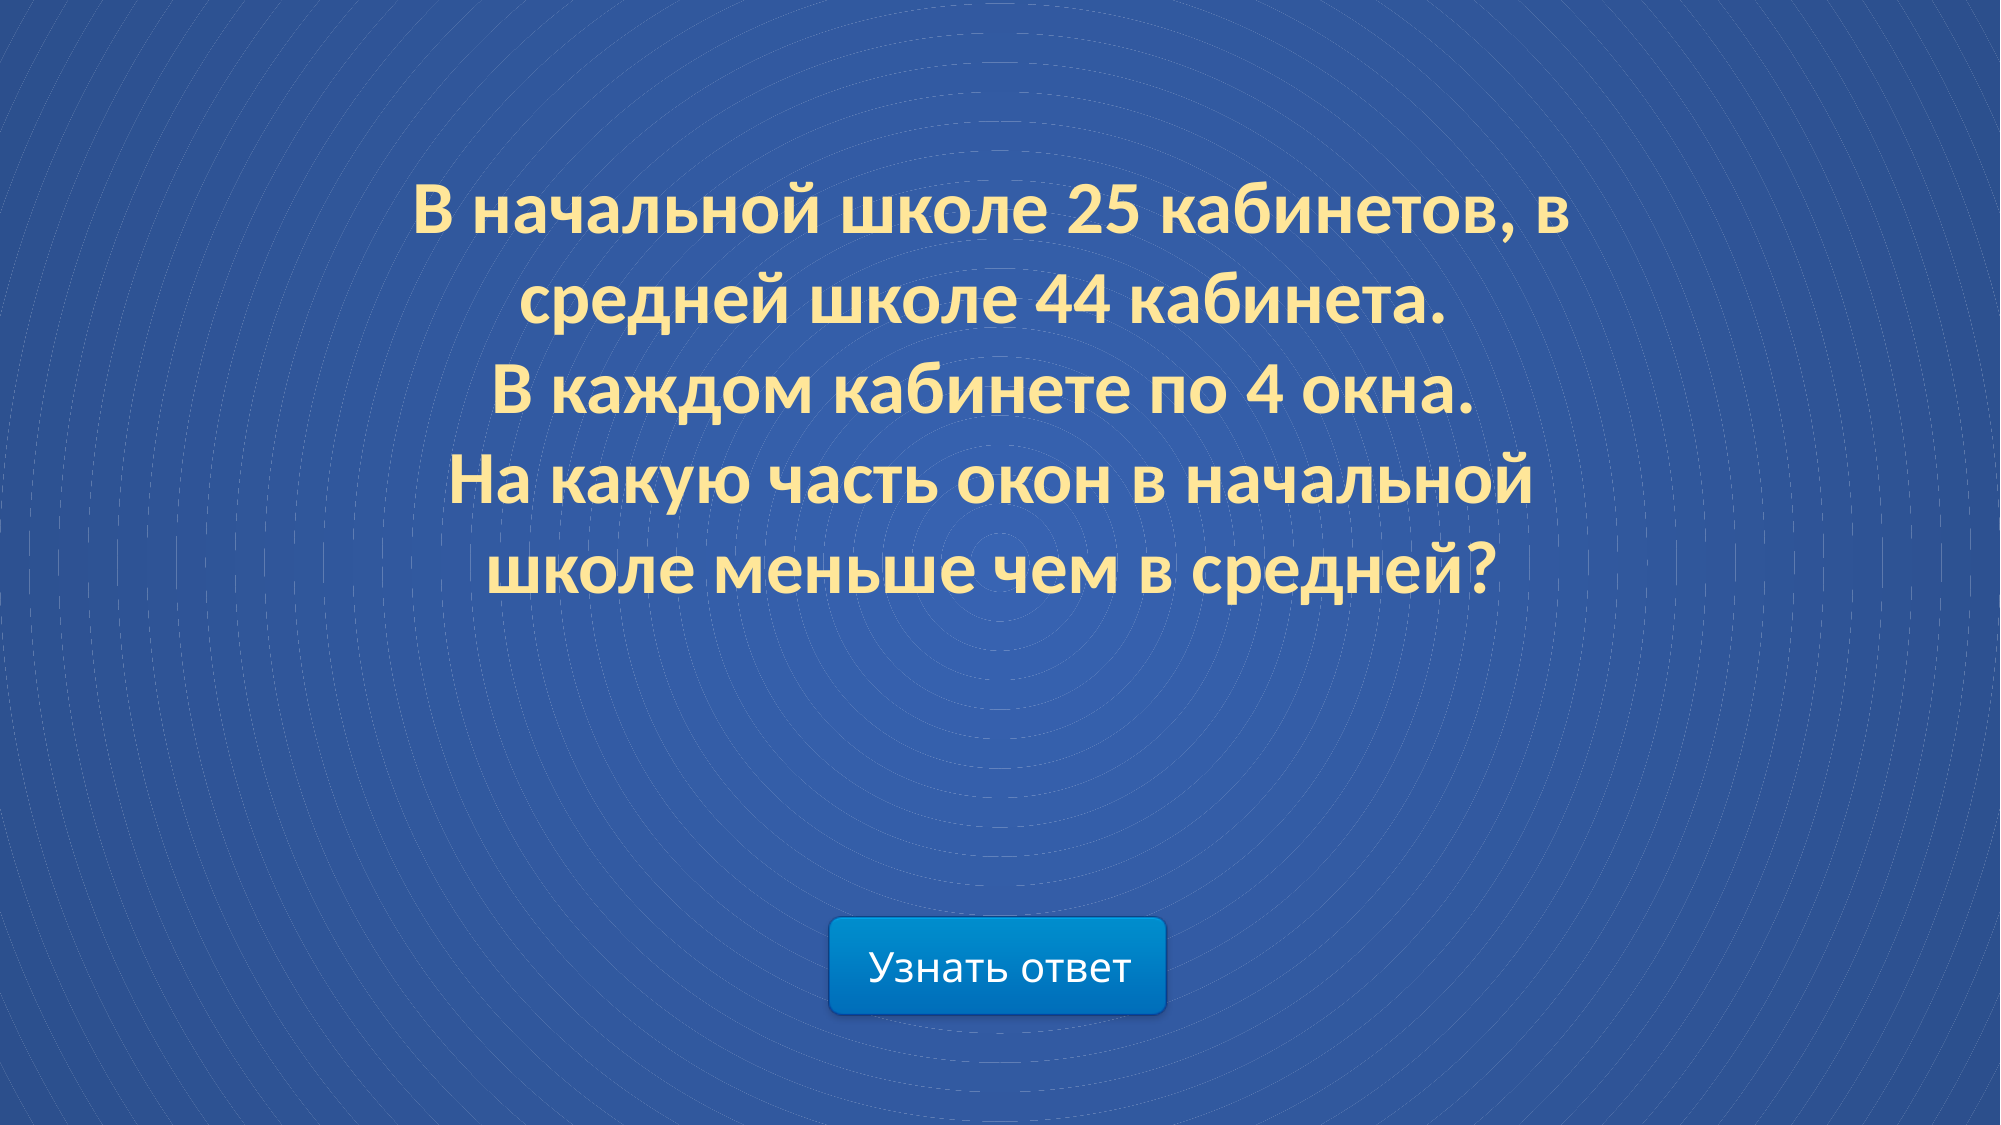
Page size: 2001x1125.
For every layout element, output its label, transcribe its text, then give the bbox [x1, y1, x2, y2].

picture [793, 902, 1180, 1035]
text_box В начальной школе 25 кабинетов, в средней школе 44 кабинета. В каждом кабинете по 4 окна. На какую часть окон в начальной школе меньше чем в средней? [395, 150, 1590, 703]
